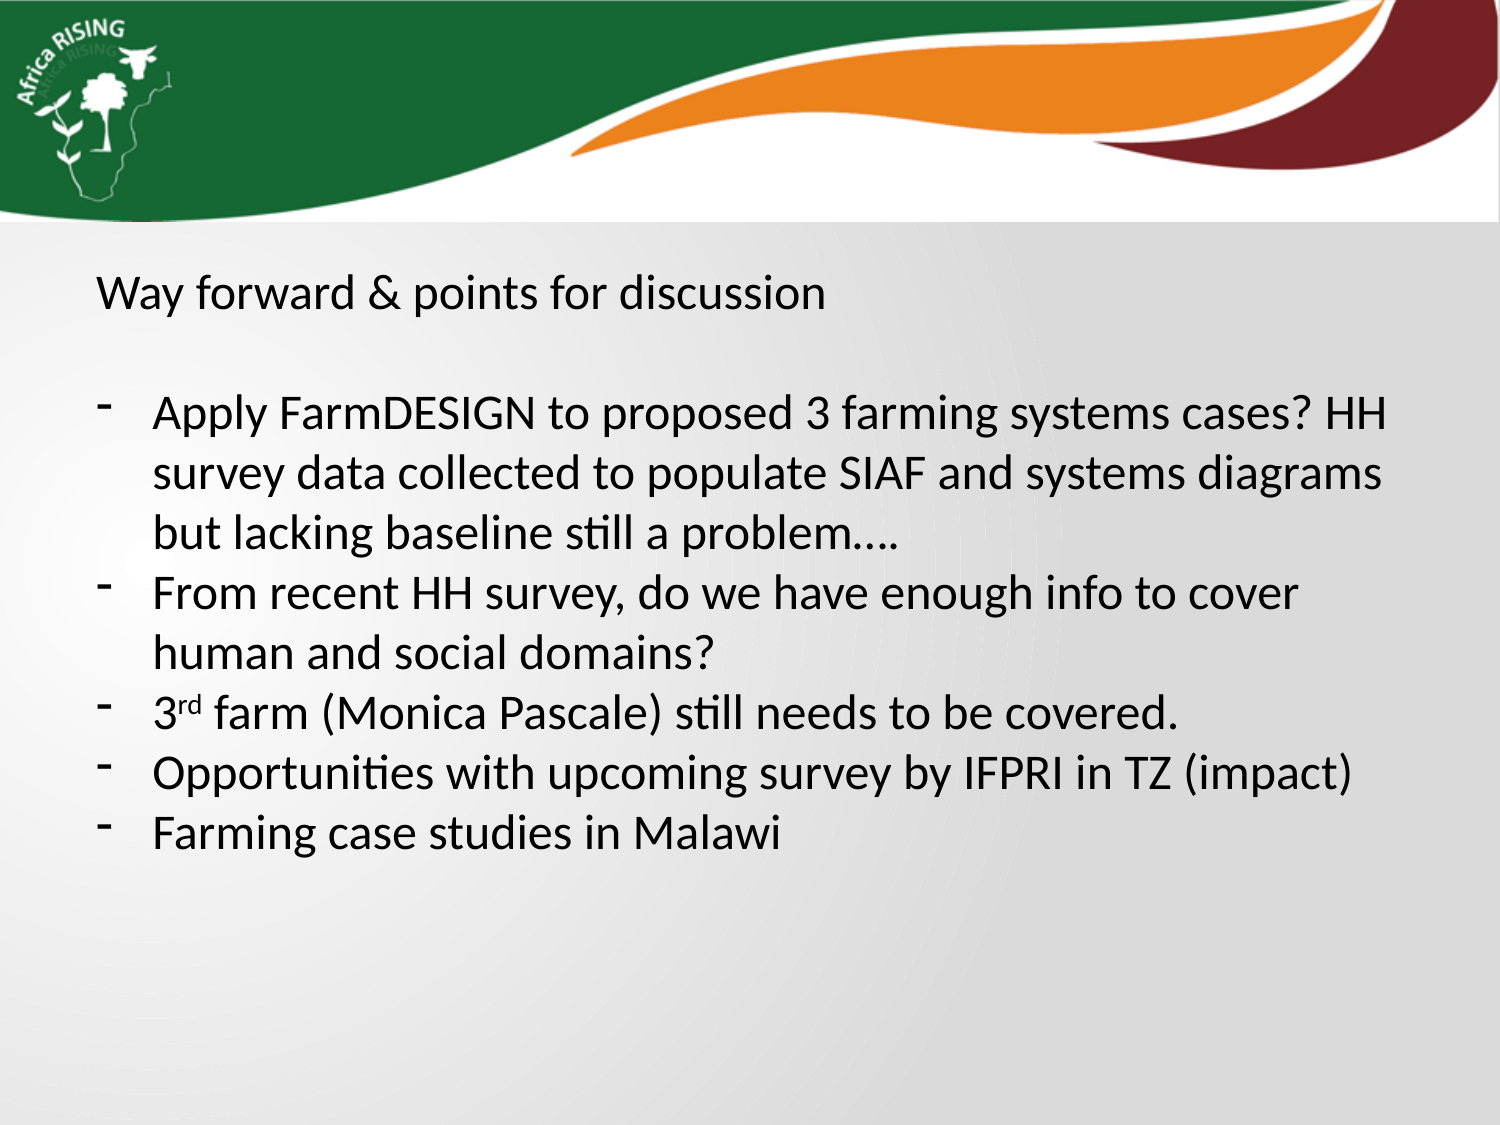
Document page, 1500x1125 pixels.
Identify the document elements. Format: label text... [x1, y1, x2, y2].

text_box Way forward & points for discussion Apply FarmDESIGN to proposed 3 farming systems cases? HH survey data collected to populate SIAF and systems diagrams but lacking baseline still a problem…. From recent HH survey, do we have enough info to cover human and social domains? 3rd farm (Monica Pascale) still needs to be covered. Opportunities with upcoming survey by IFPRI in TZ (impact) Farming case studies in Malawi [81, 251, 1419, 927]
picture [0, 0, 1499, 222]
